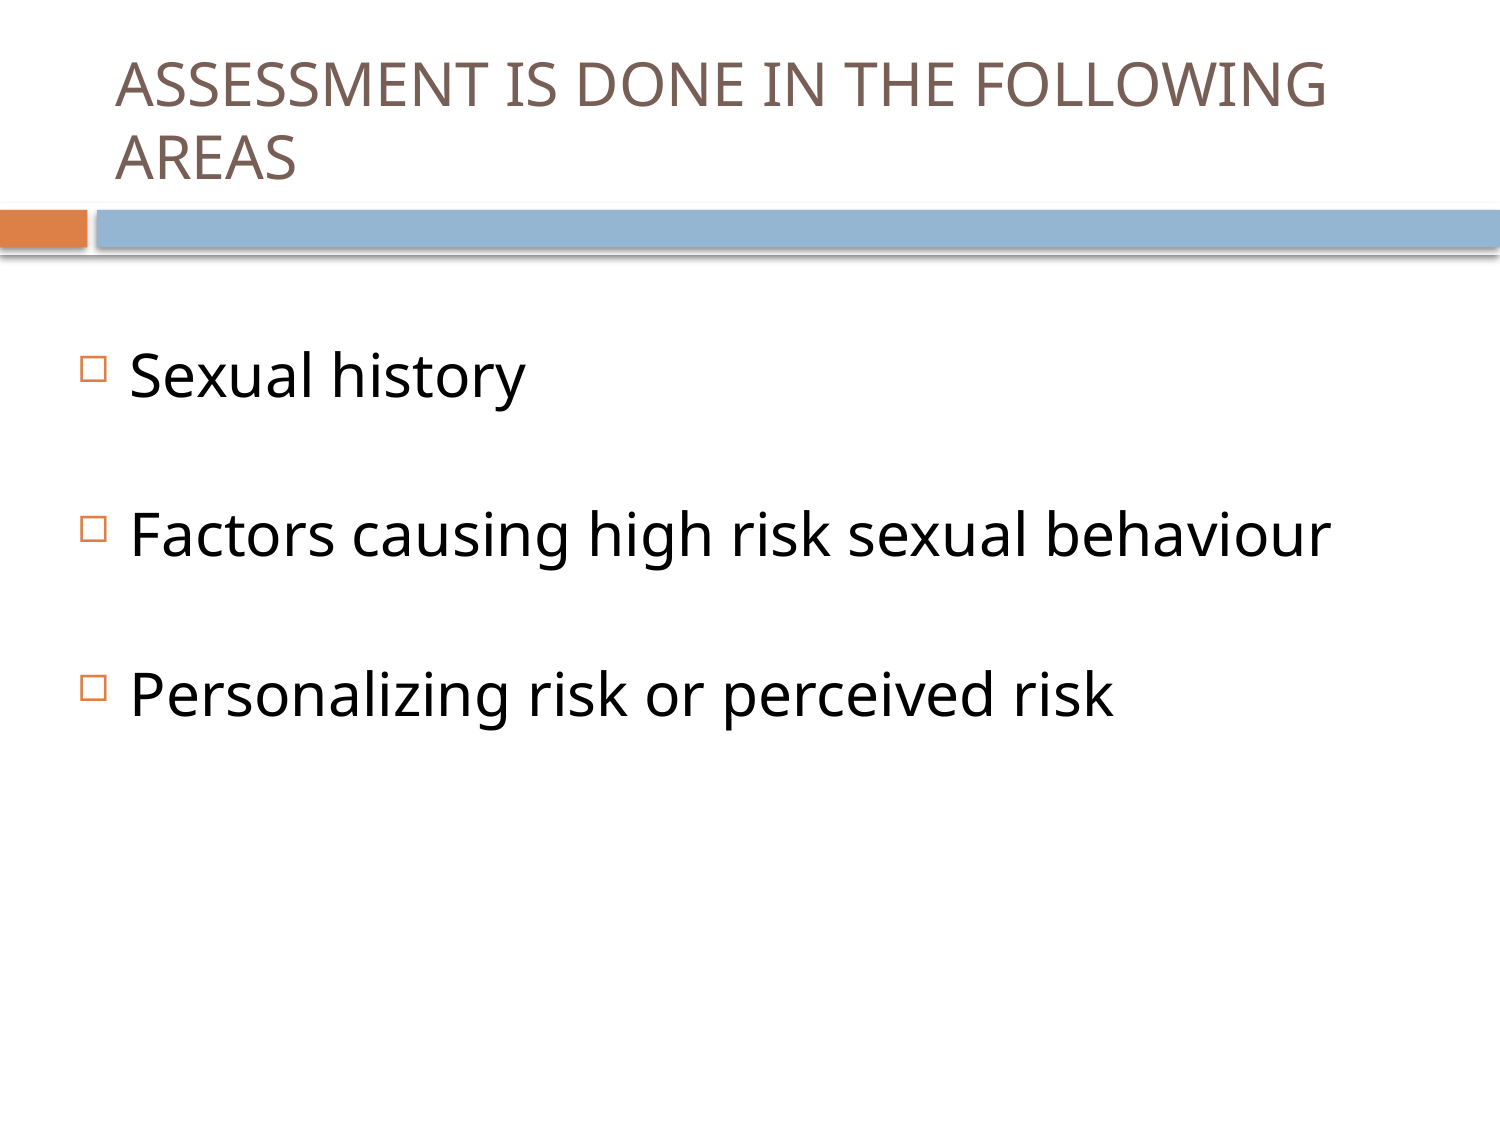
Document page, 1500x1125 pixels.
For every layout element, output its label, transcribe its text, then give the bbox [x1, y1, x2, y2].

title ASSESSMENT IS DONE IN THE FOLLOWING AREAS [100, 37, 1439, 201]
list Sexual history Factors causing high risk sexual behaviour Personalizing risk or perceived risk [62, 337, 1413, 976]
